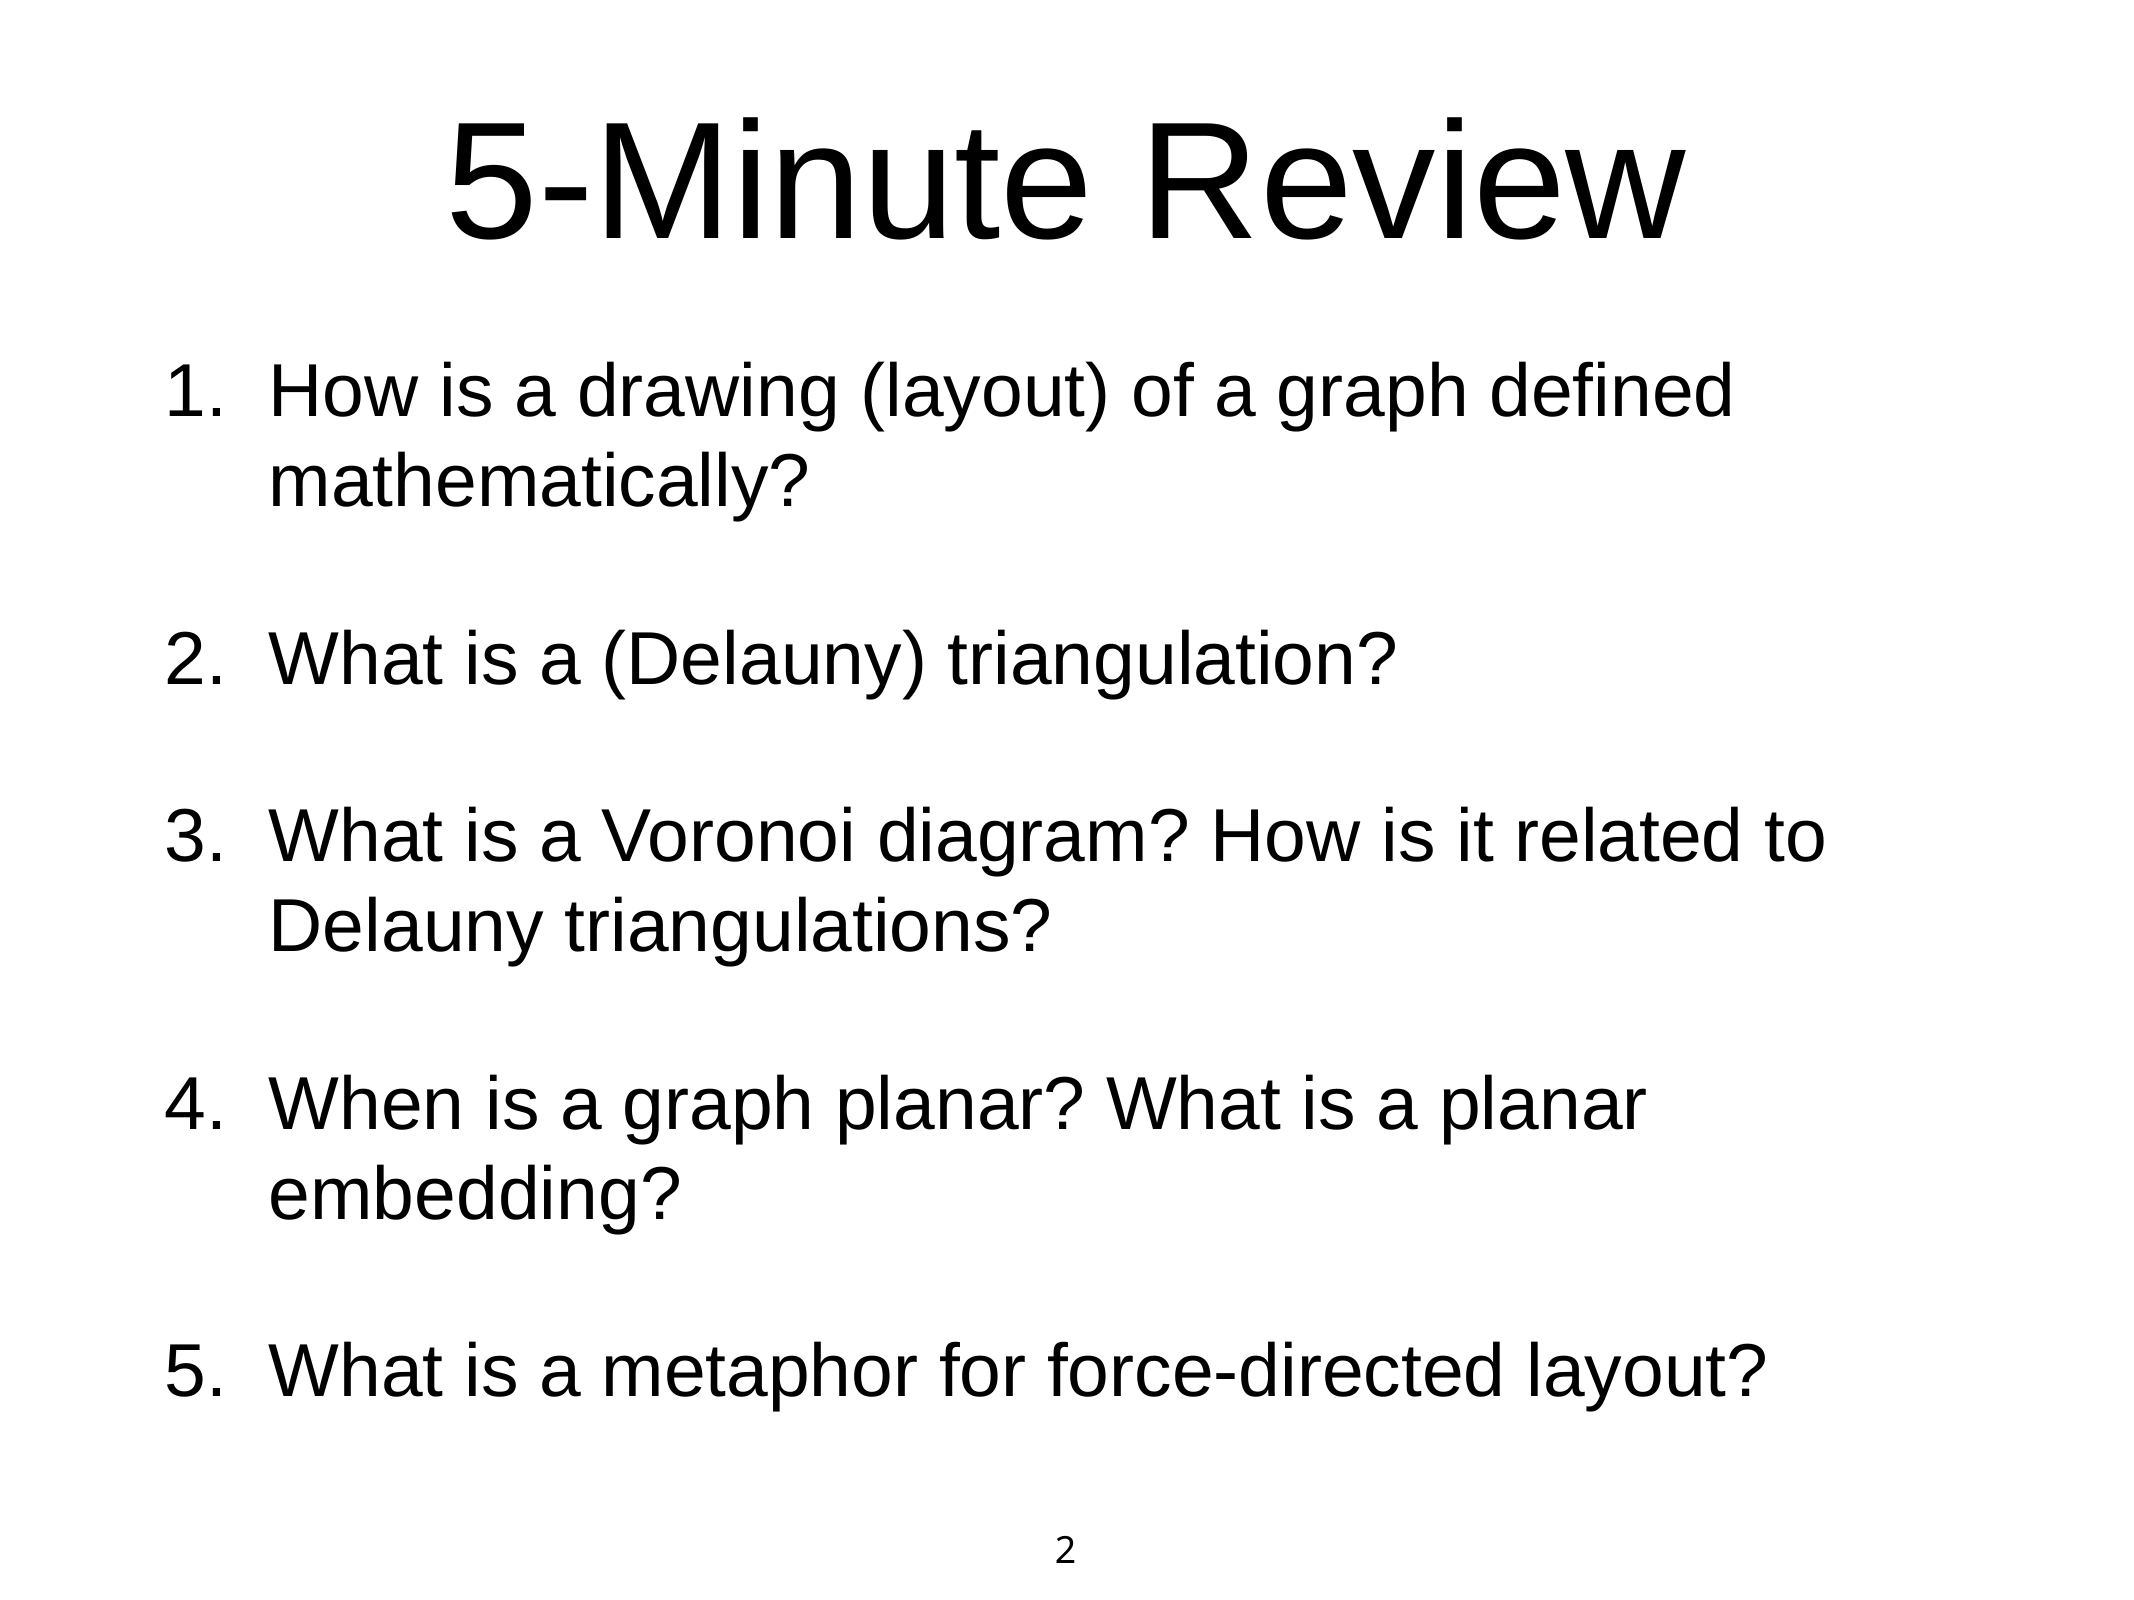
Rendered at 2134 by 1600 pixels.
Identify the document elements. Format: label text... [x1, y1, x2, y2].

list How is a drawing (layout) of a graph defined mathematically? What is a (Delauny) triangulation? What is a Voronoi diagram? How is it related to Delauny triangulations? When is a graph planar? What is a planar embedding? What is a metaphor for force-directed layout? [155, 294, 1978, 1459]
slide_number 2 [1045, 1517, 1086, 1581]
title 5-Minute Review [155, 0, 1978, 294]
